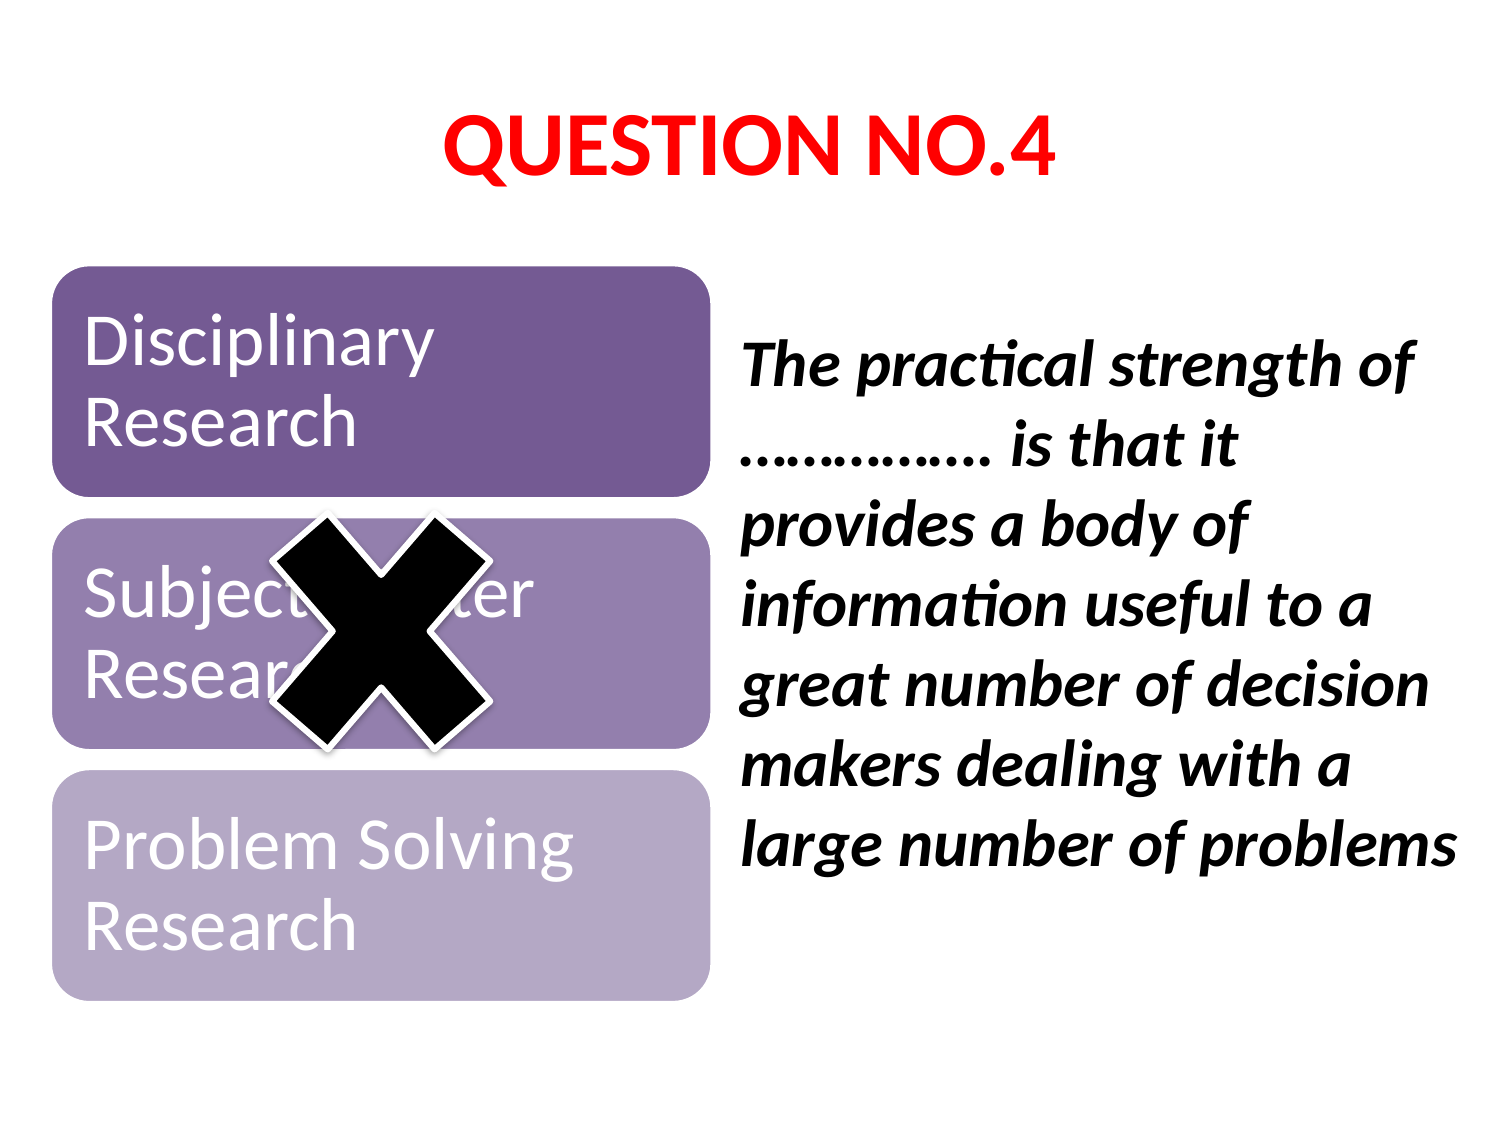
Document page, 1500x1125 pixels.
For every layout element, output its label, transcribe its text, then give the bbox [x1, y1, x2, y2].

title QUESTION NO.4 [74, 44, 1426, 233]
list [49, 262, 713, 1006]
list The practical strength of ……………. is that it provides a body of information useful to a great number of decision makers dealing with a large number of problems [724, 312, 1500, 863]
